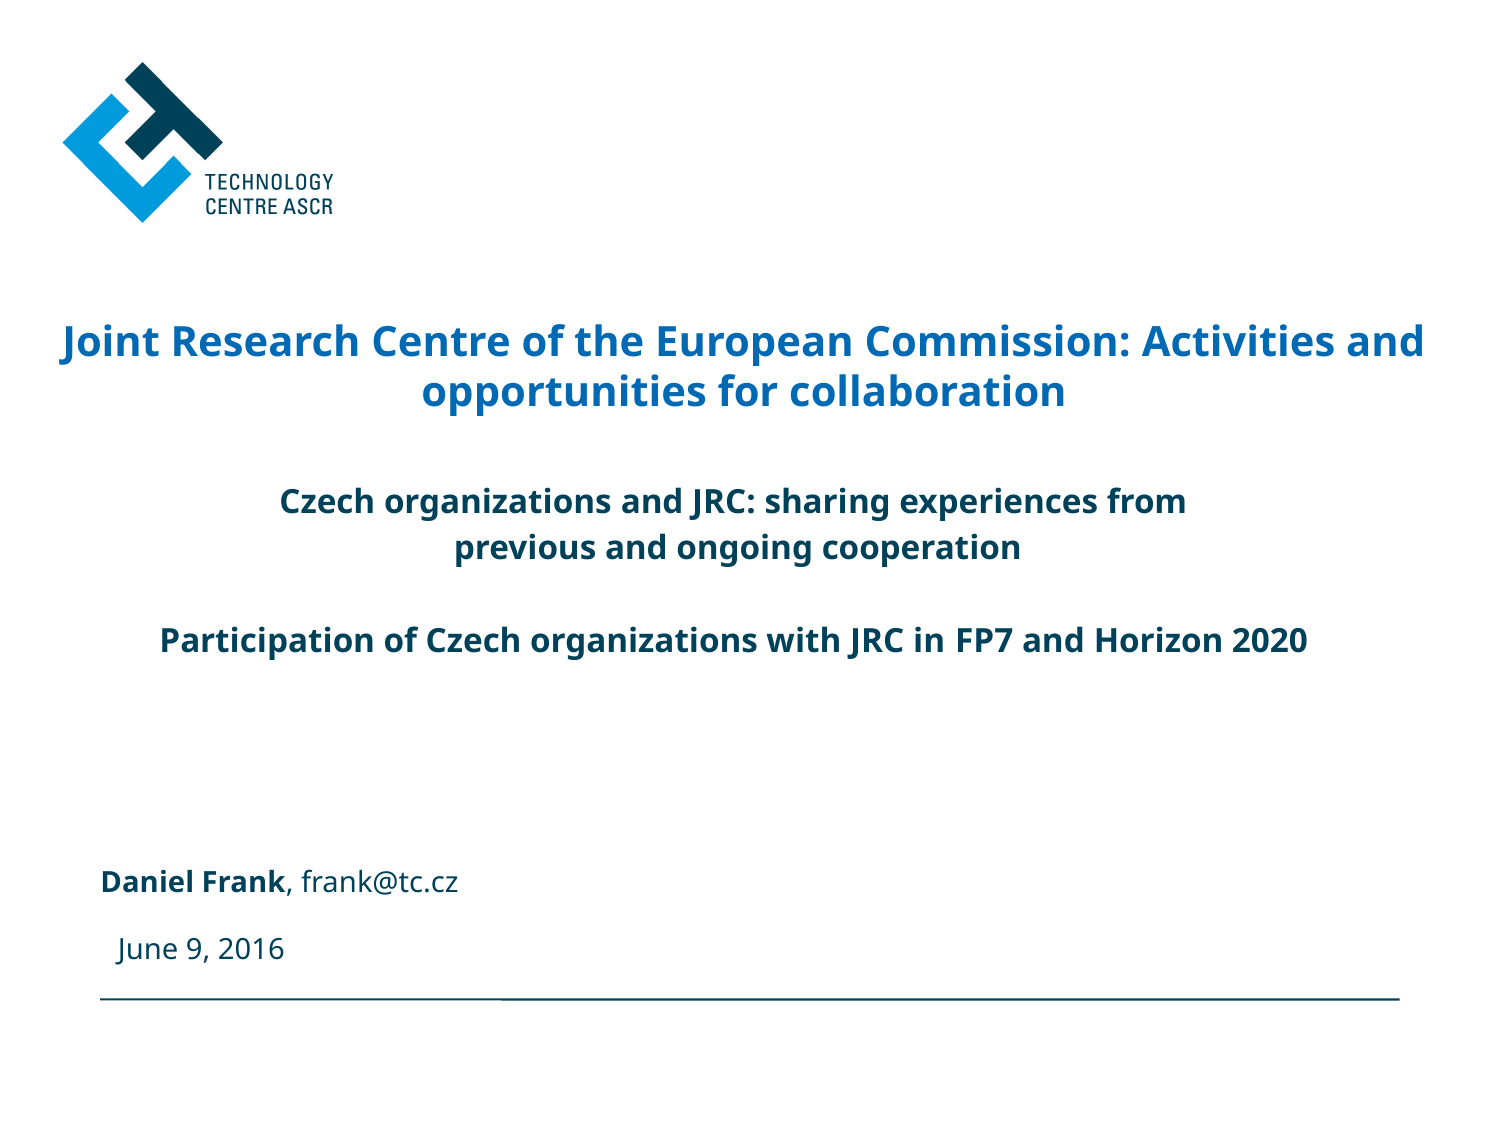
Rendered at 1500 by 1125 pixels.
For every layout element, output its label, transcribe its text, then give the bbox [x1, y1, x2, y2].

title Joint Research Centre of the European Commission: Activities and opportunities for collaboration [41, 314, 1448, 433]
text_box June 9, 2016 [103, 922, 308, 973]
subtitle Czech organizations and JRC: sharing experiences from previous and ongoing cooperation Participation of Czech organizations with JRC in FP7 and Horizon 2020 [135, 479, 1341, 740]
text_box Daniel Frank, frank@tc.cz [100, 863, 597, 923]
picture [0, 0, 361, 246]
